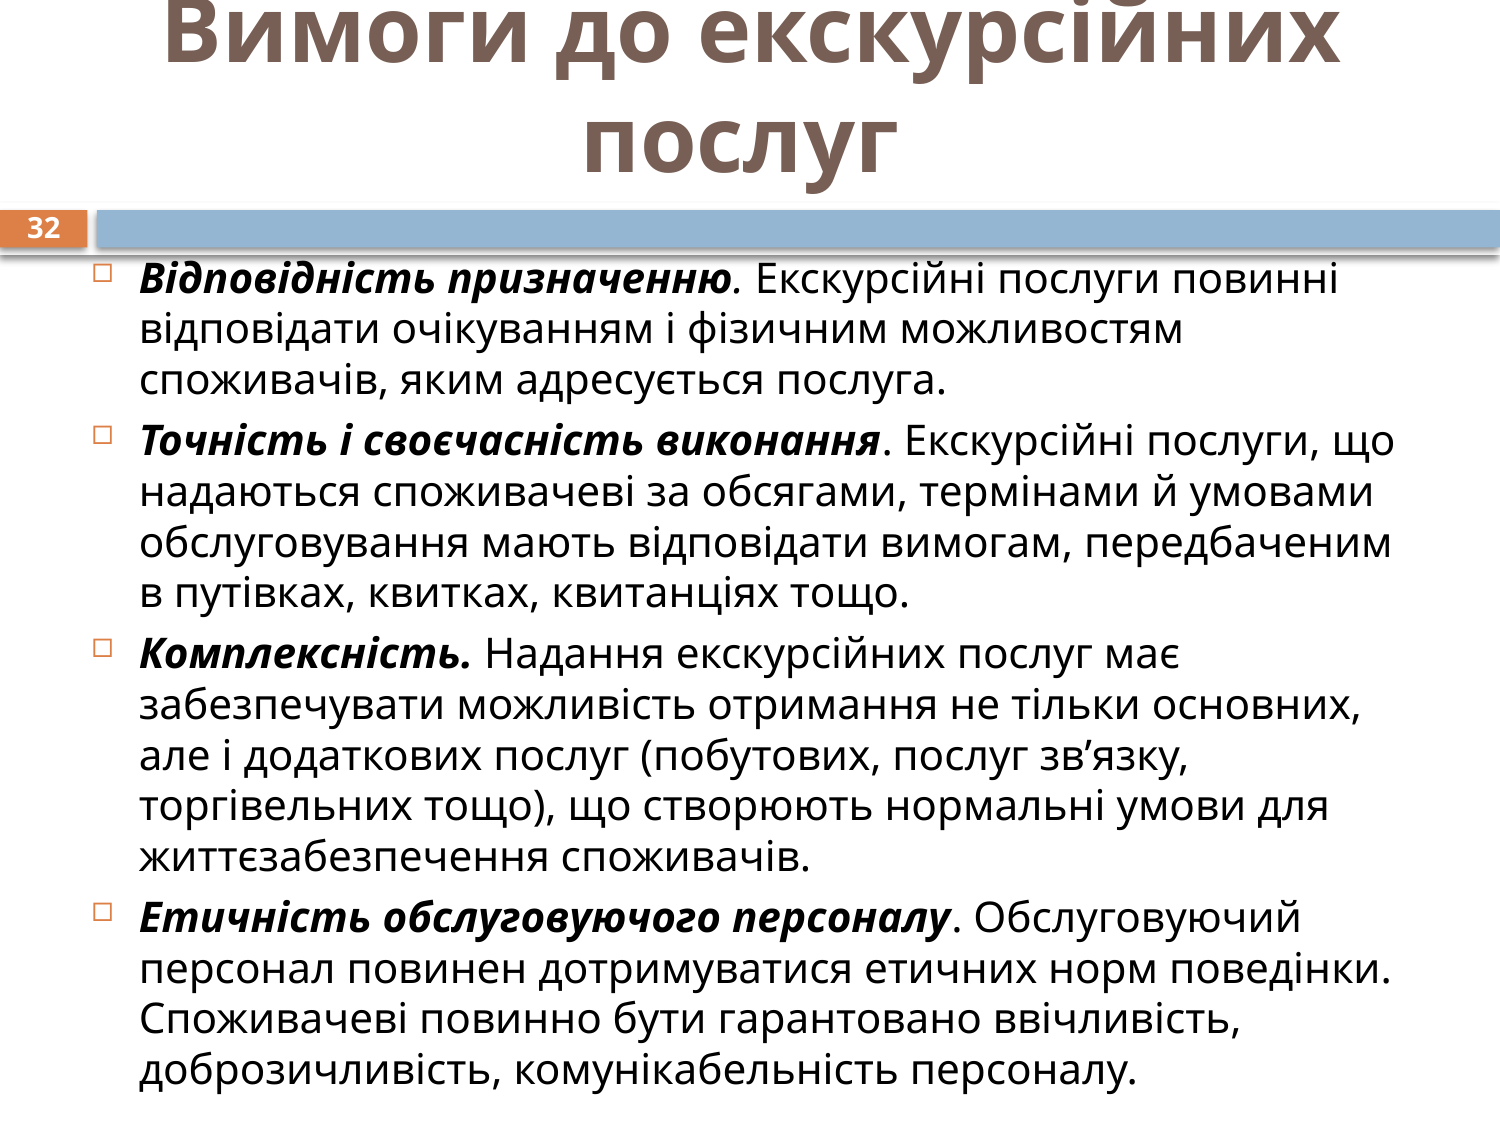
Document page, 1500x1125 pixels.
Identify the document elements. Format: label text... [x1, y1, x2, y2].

title Вимоги до екскурсійних послуг [76, 0, 1427, 163]
list Відповідність призначенню. Екскурсійні послуги повинні відповідати очікуванням і фізичним можливостям споживачів, яким адресується послуга. Точність і своєчасність виконання. Екскурсійні послуги, що надаються споживачеві за обсягами, термінами й умовами обслуговування мають відповідати вимогам, передбаченим в путівках, квитках, квитанціях тощо. Комплексність. Надання екскурсійних послуг має забезпечувати можливість отримання не тільки основних, але і додаткових послуг (побутових, послуг зв’язку, торгівельних тощо), що створюють нормальні умови для життєзабезпечення споживачів. Етичність обслуговуючого персоналу. Обслуговуючий персонал повинен дотримуватися етичних норм поведінки. Споживачеві повинно бути гарантовано ввічливість, доброзичливість, комунікабельність персоналу. [76, 243, 1424, 1125]
slide_number 32 [0, 208, 88, 249]
